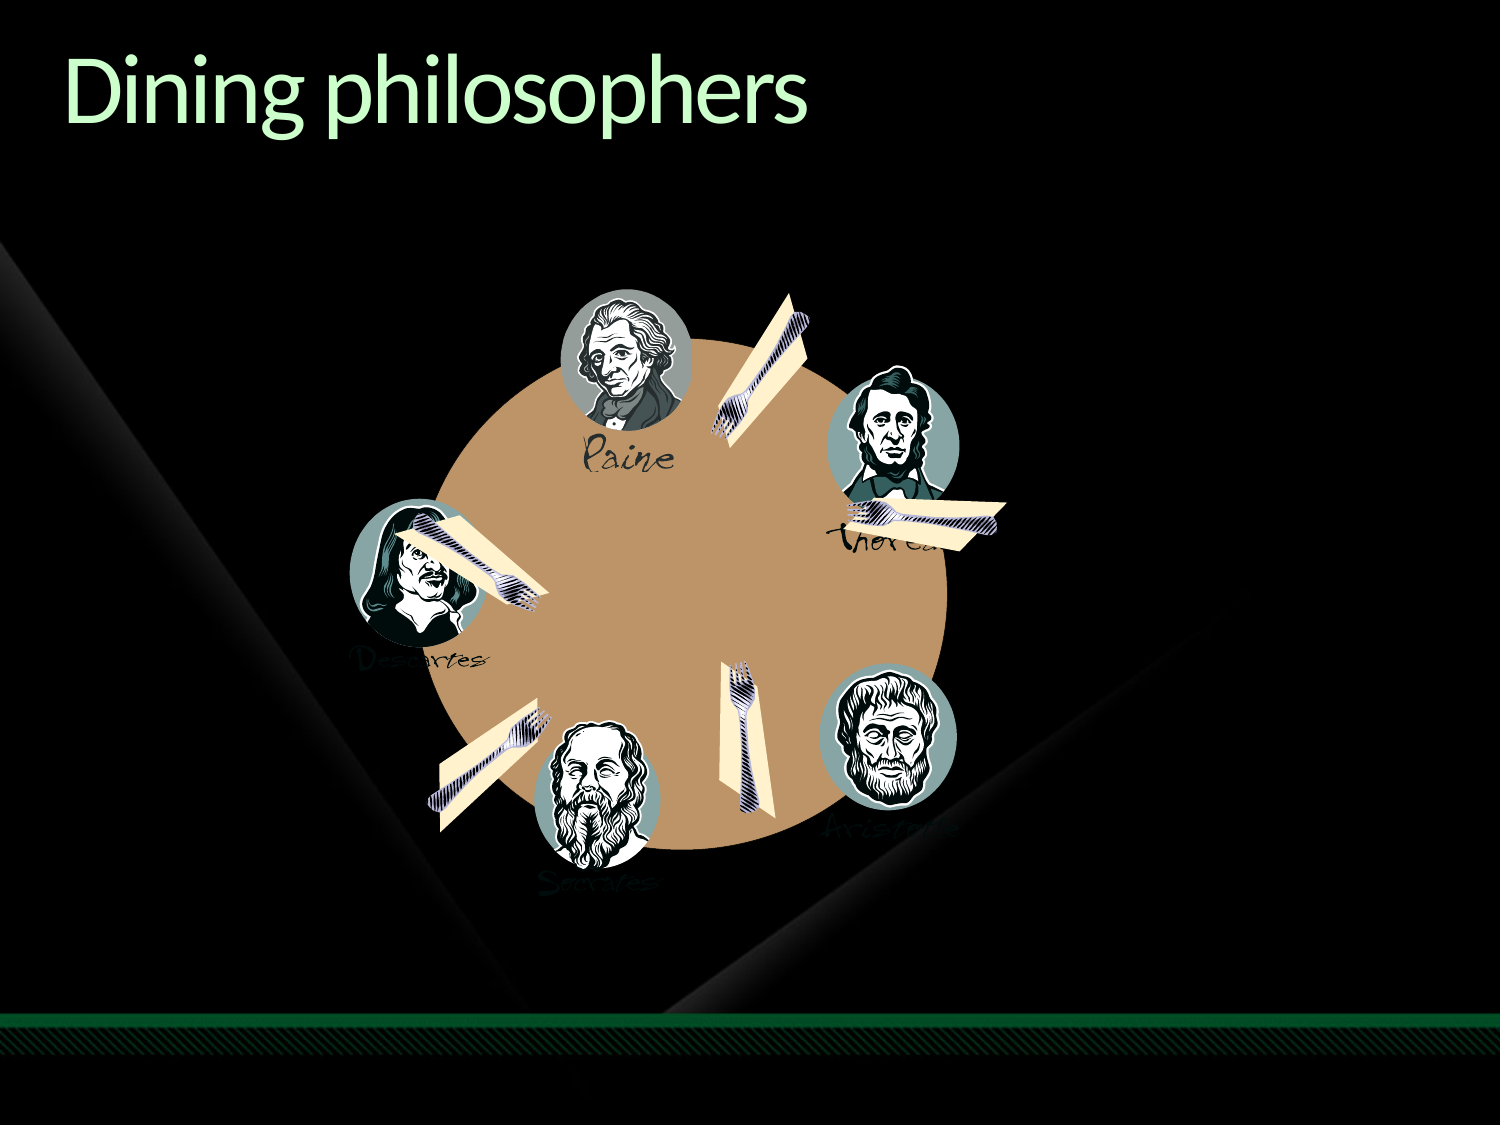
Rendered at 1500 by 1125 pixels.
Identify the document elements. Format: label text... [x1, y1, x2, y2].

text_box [231, 274, 1117, 923]
title Dining philosophers [62, 37, 1438, 147]
picture [0, 1, 1500, 1125]
